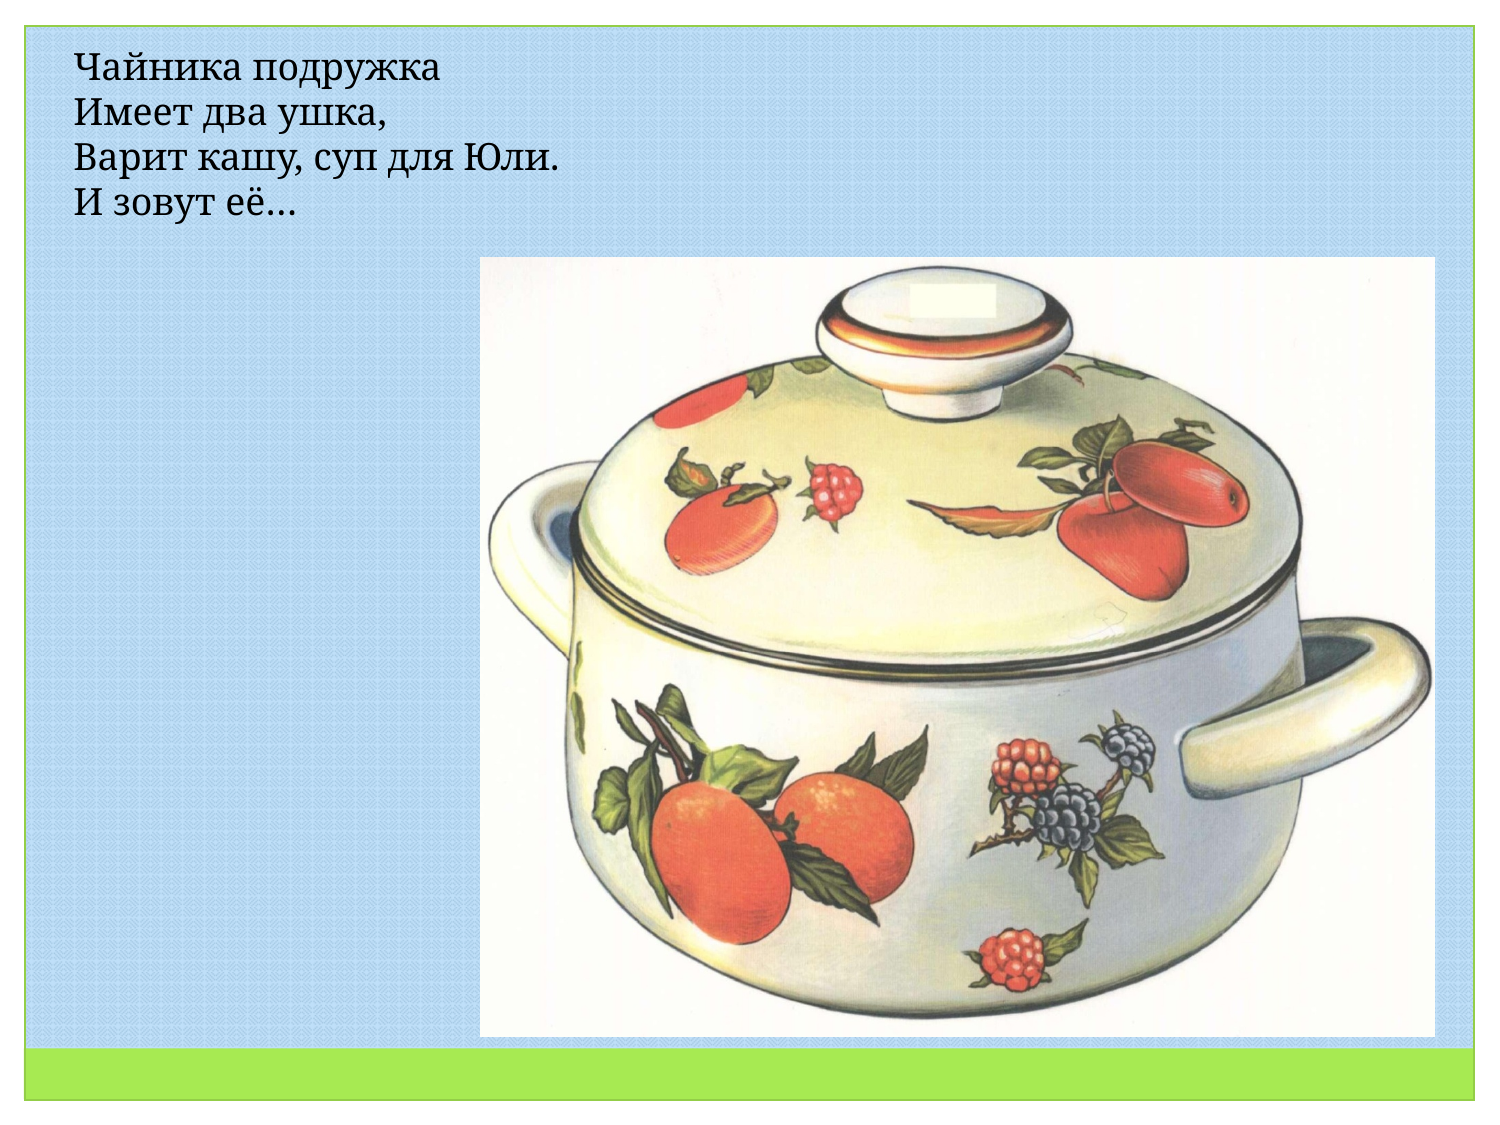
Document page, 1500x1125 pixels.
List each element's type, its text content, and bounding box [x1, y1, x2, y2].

text_box Чайника подружка Имеет два ушка, Варит кашу, суп для Юли. И зовут её… [58, 35, 809, 230]
picture [480, 257, 1435, 1038]
